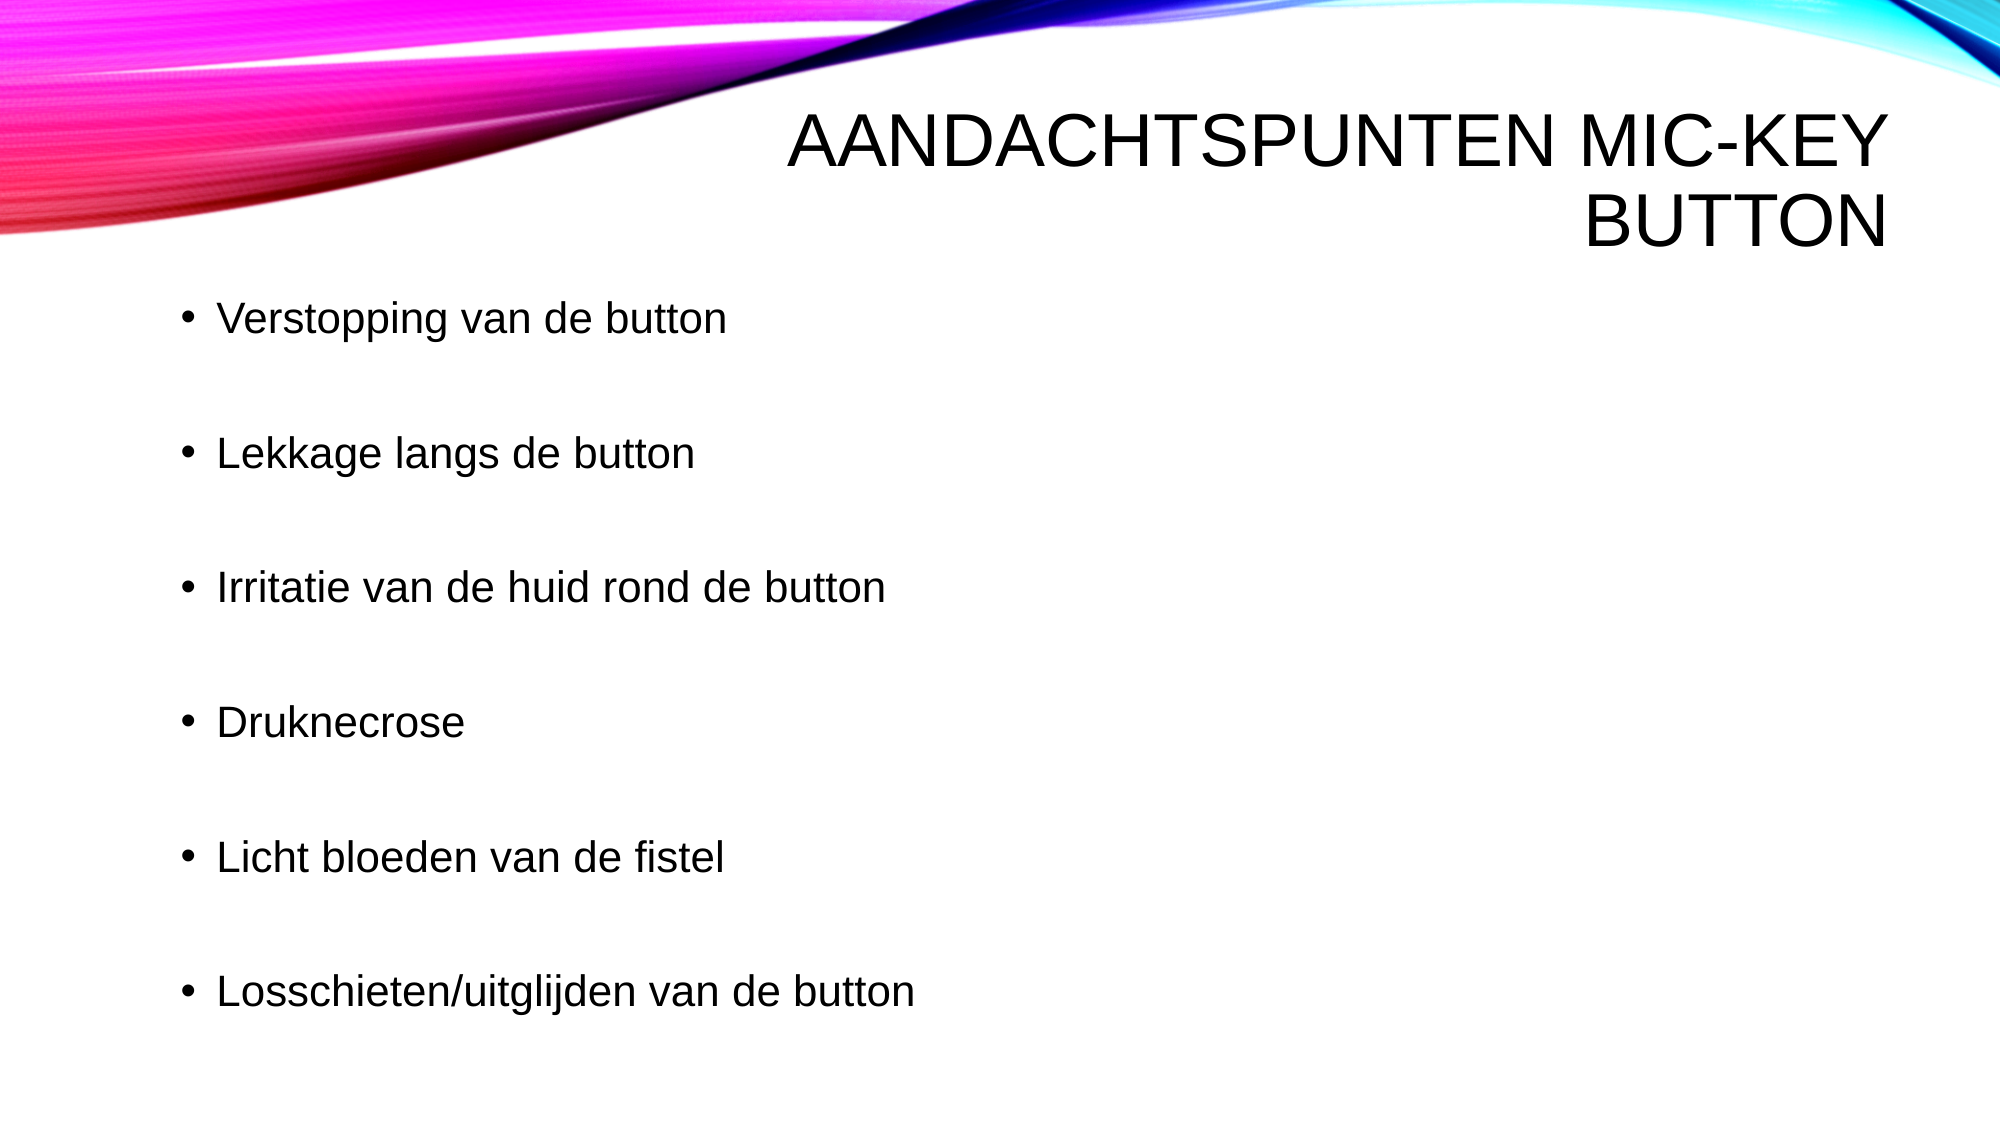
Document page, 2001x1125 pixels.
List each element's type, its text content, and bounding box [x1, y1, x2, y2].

picture [1910, 0, 2000, 45]
title Aandachtspunten MIC-KEY button [492, 76, 1906, 289]
list Verstopping van de button Lekkage langs de button Irritatie van de huid rond de button Druknecrose Licht bloeden van de fistel Losschieten/uitglijden van de button [165, 288, 1516, 1026]
picture [1890, 0, 2000, 75]
picture [0, 0, 2000, 237]
